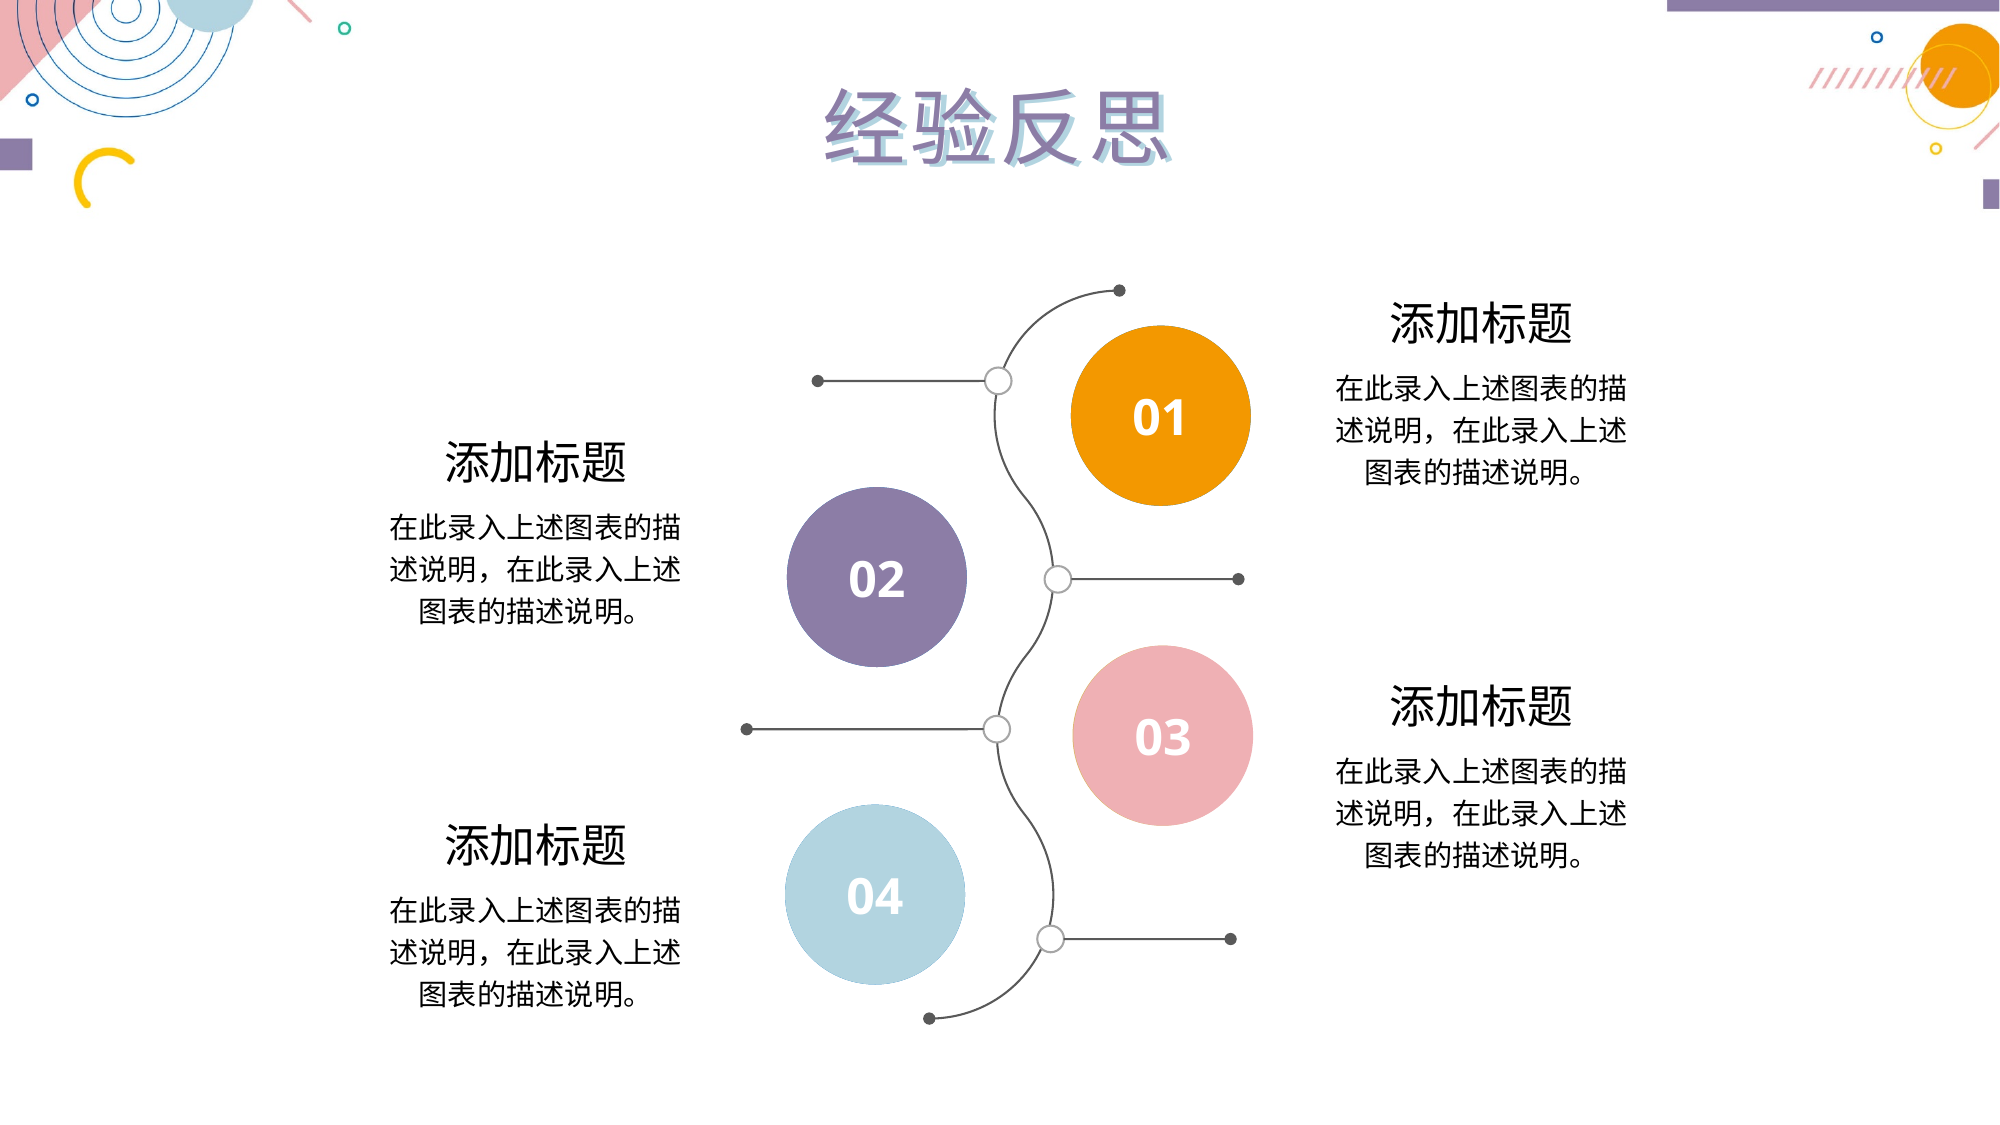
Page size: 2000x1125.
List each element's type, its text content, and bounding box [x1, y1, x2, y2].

picture [0, 0, 2000, 1125]
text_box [746, 290, 1254, 1019]
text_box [752, 67, 1247, 188]
text_box 添加标题 [408, 426, 663, 495]
text_box 在此录入上述图表的描述说明，在此录入上述图表的描述说明。 [373, 877, 698, 1019]
text_box 添加标题 [1354, 669, 1609, 738]
text_box 添加标题 [408, 809, 663, 877]
text_box 在此录入上述图表的描述说明，在此录入上述图表的描述说明。 [1319, 355, 1644, 497]
text_box 在此录入上述图表的描述说明，在此录入上述图表的描述说明。 [373, 495, 698, 636]
text_box 添加标题 [1354, 286, 1609, 355]
text_box 在此录入上述图表的描述说明，在此录入上述图表的描述说明。 [1319, 738, 1644, 880]
